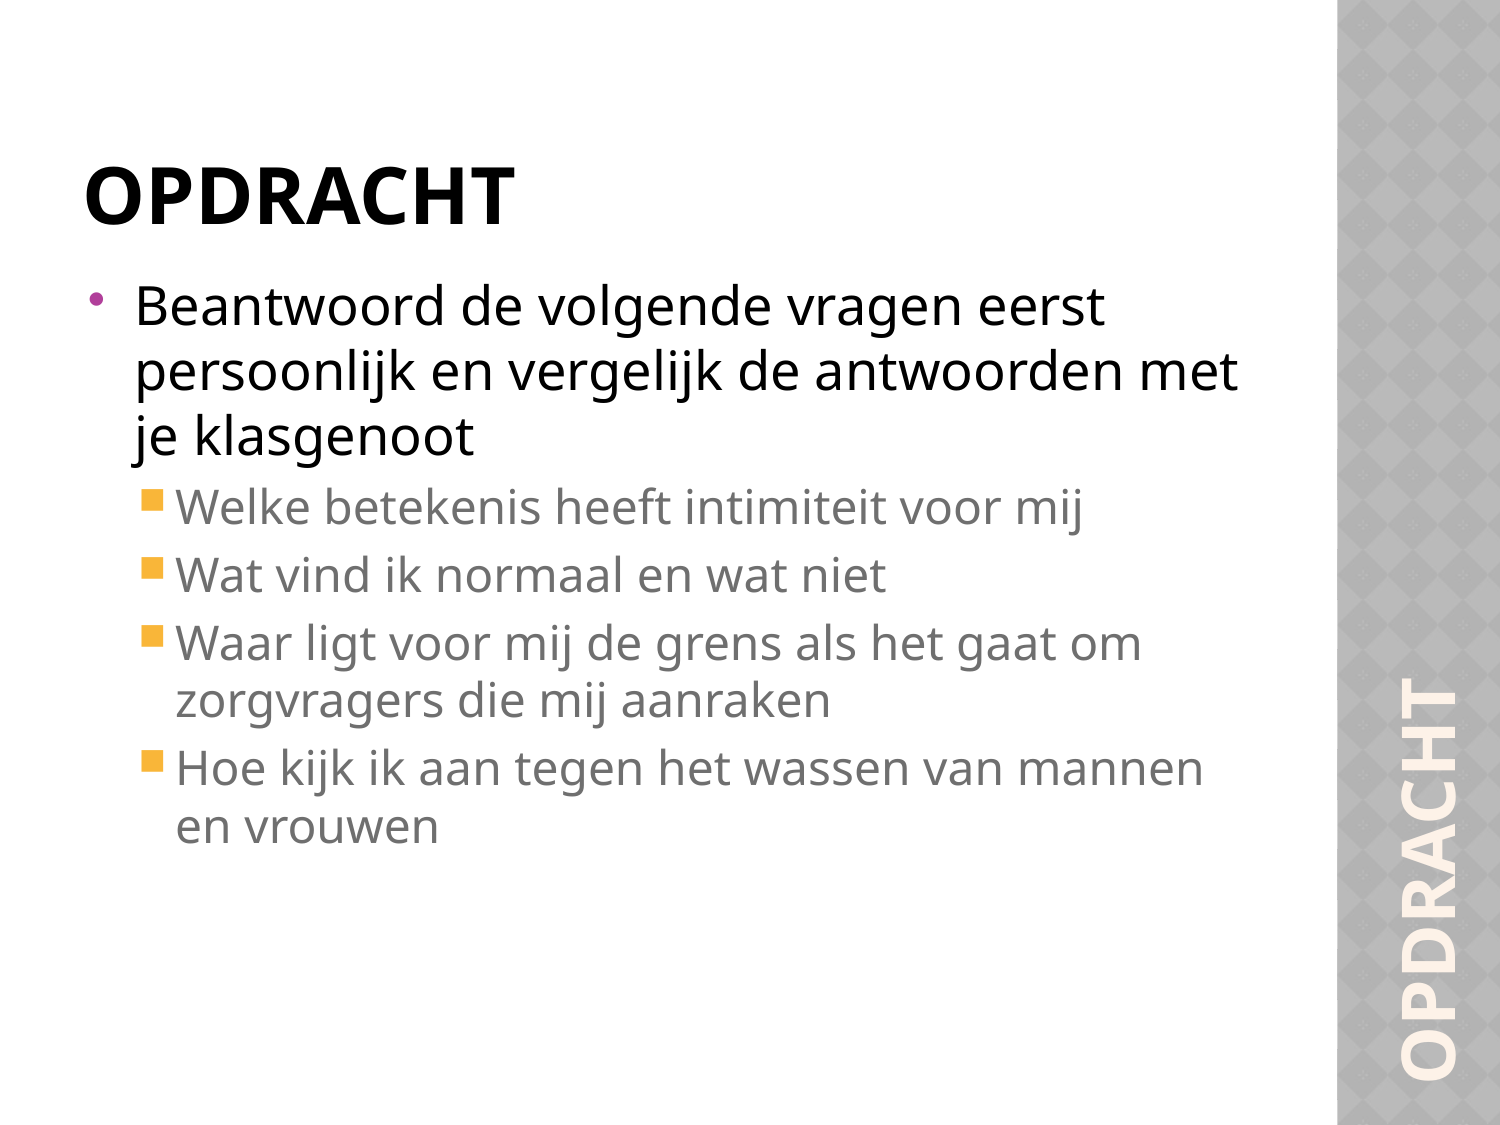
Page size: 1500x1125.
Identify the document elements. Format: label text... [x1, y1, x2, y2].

list Beantwoord de volgende vragen eerst persoonlijk en vergelijk de antwoorden met je klasgenoot Welke betekenis heeft intimiteit voor mij Wat vind ik normaal en wat niet Waar ligt voor mij de grens als het gaat om zorgvragers die mij aanraken Hoe kijk ik aan tegen het wassen van mannen en vrouwen [75, 264, 1263, 1059]
text_box opdracht [1375, 668, 1470, 1093]
title opdracht [75, 52, 1263, 240]
